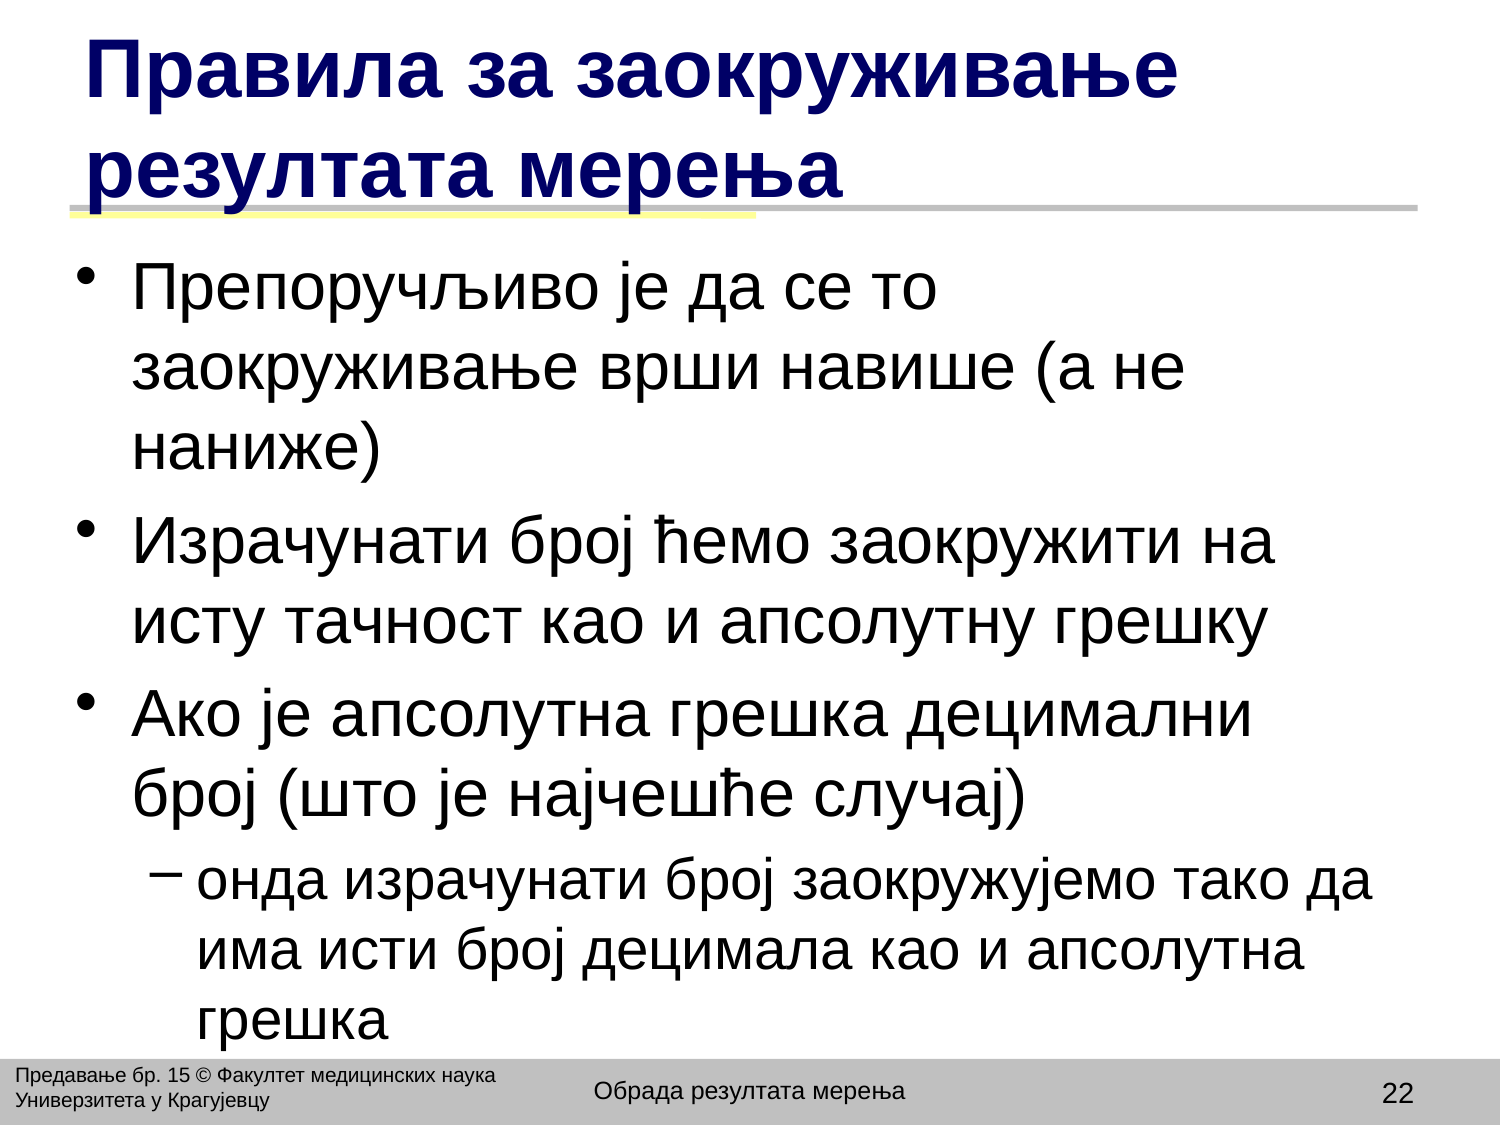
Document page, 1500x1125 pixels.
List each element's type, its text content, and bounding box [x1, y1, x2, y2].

title Правила за заокруживање резултата мерења [69, 19, 1426, 208]
list Препоручљиво је да се то заокруживање врши навише (а не наниже) Израчунати број ћемо заокружити на исту тачност као и апсолутну грешку Ако је апсолутна грешка децимални број (што је најчешће случај) онда израчунати број заокружујемо тако да има исти број децимала као и апсолутна грешка [59, 235, 1410, 1012]
slide_number Предавање бр. 15 © Факултет медицинских наука Универзитета у Крагујевцу [0, 1053, 631, 1108]
slide_number 22 [1079, 1066, 1430, 1125]
footer Обрада резултата мерења [512, 1066, 988, 1125]
